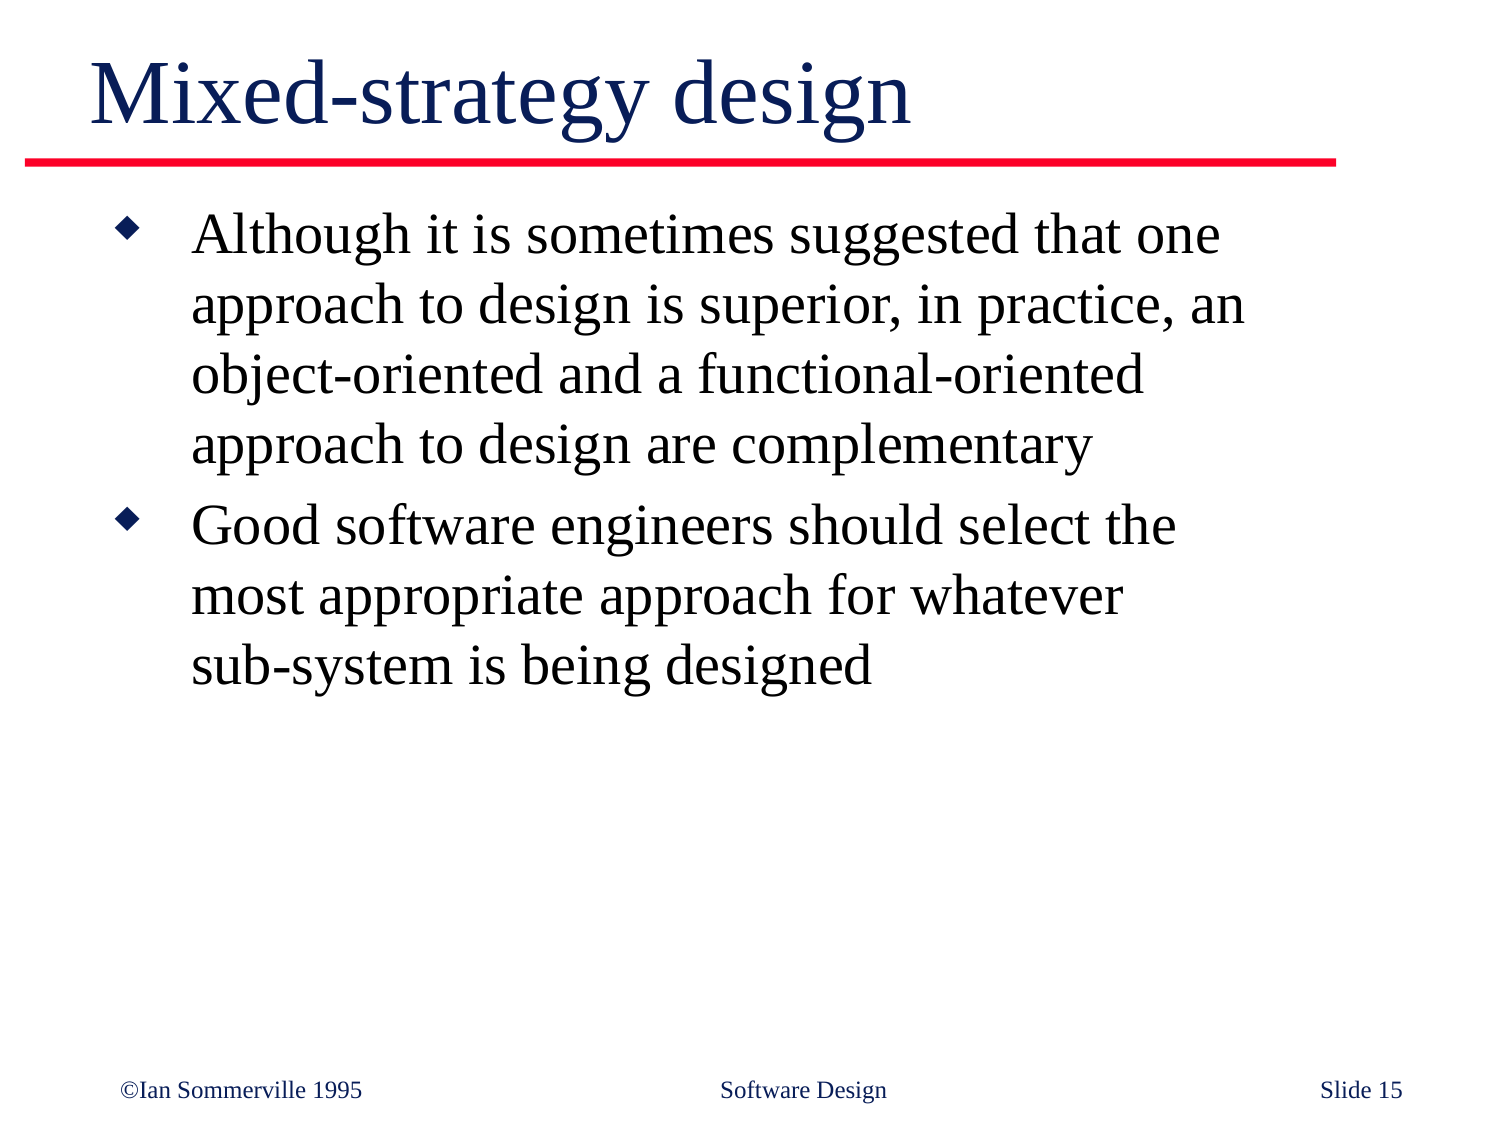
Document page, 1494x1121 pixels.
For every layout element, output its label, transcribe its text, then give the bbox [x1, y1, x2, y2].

list Although it is sometimes suggested that one approach to design is superior, in practice, an object-oriented and a functional-oriented approach to design are complementary Good software engineers should select the most appropriate approach for whatever sub-system is being designed [99, 187, 1437, 1038]
title Mixed-strategy design [75, 37, 1350, 150]
